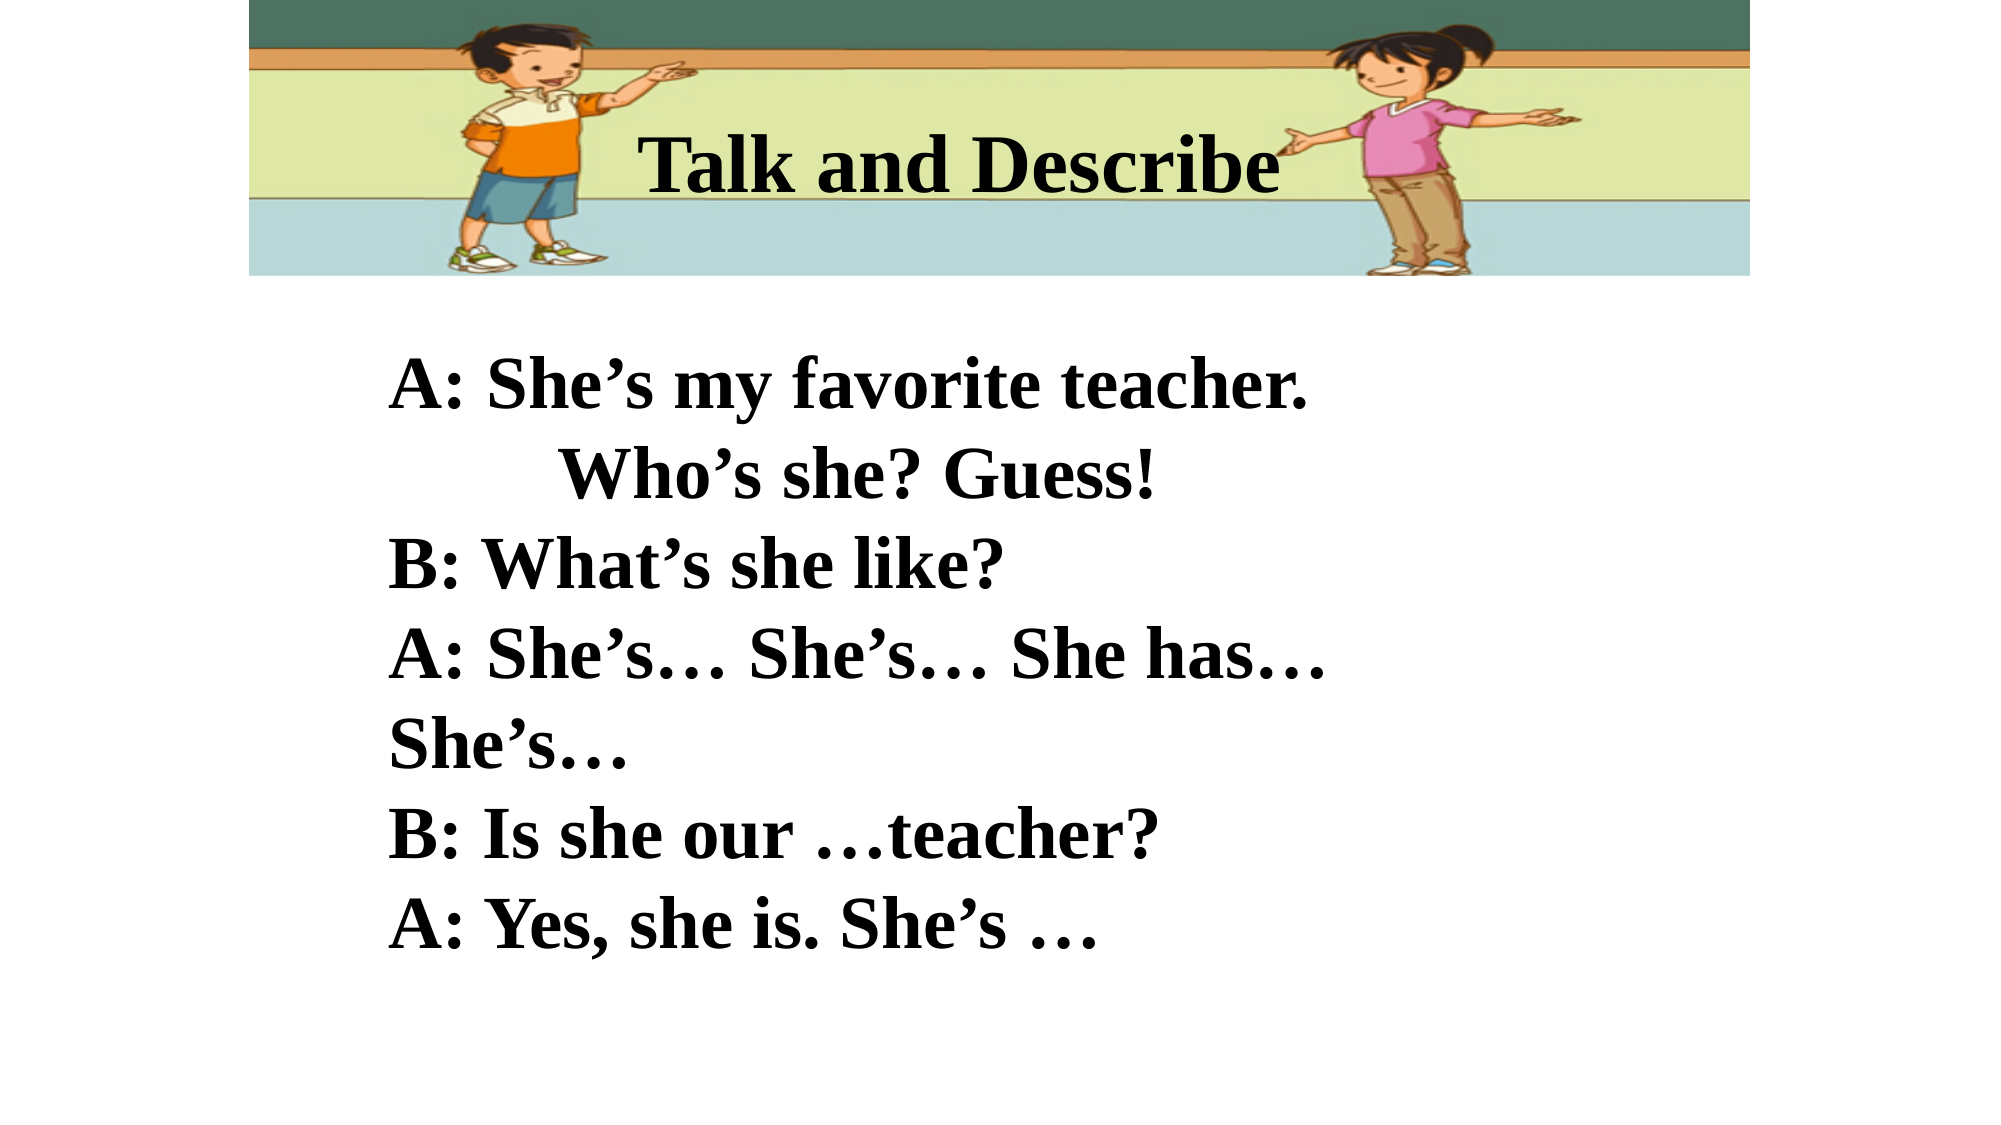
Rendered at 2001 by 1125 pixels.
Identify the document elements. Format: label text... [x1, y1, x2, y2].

text_box A: She’s my favorite teacher. Who’s she? Guess! B: What’s she like? A: She’s… She’s… She has…She’s… B: Is she our …teacher? A: Yes, she is. She’s … [373, 326, 1430, 971]
picture [249, 0, 1750, 280]
